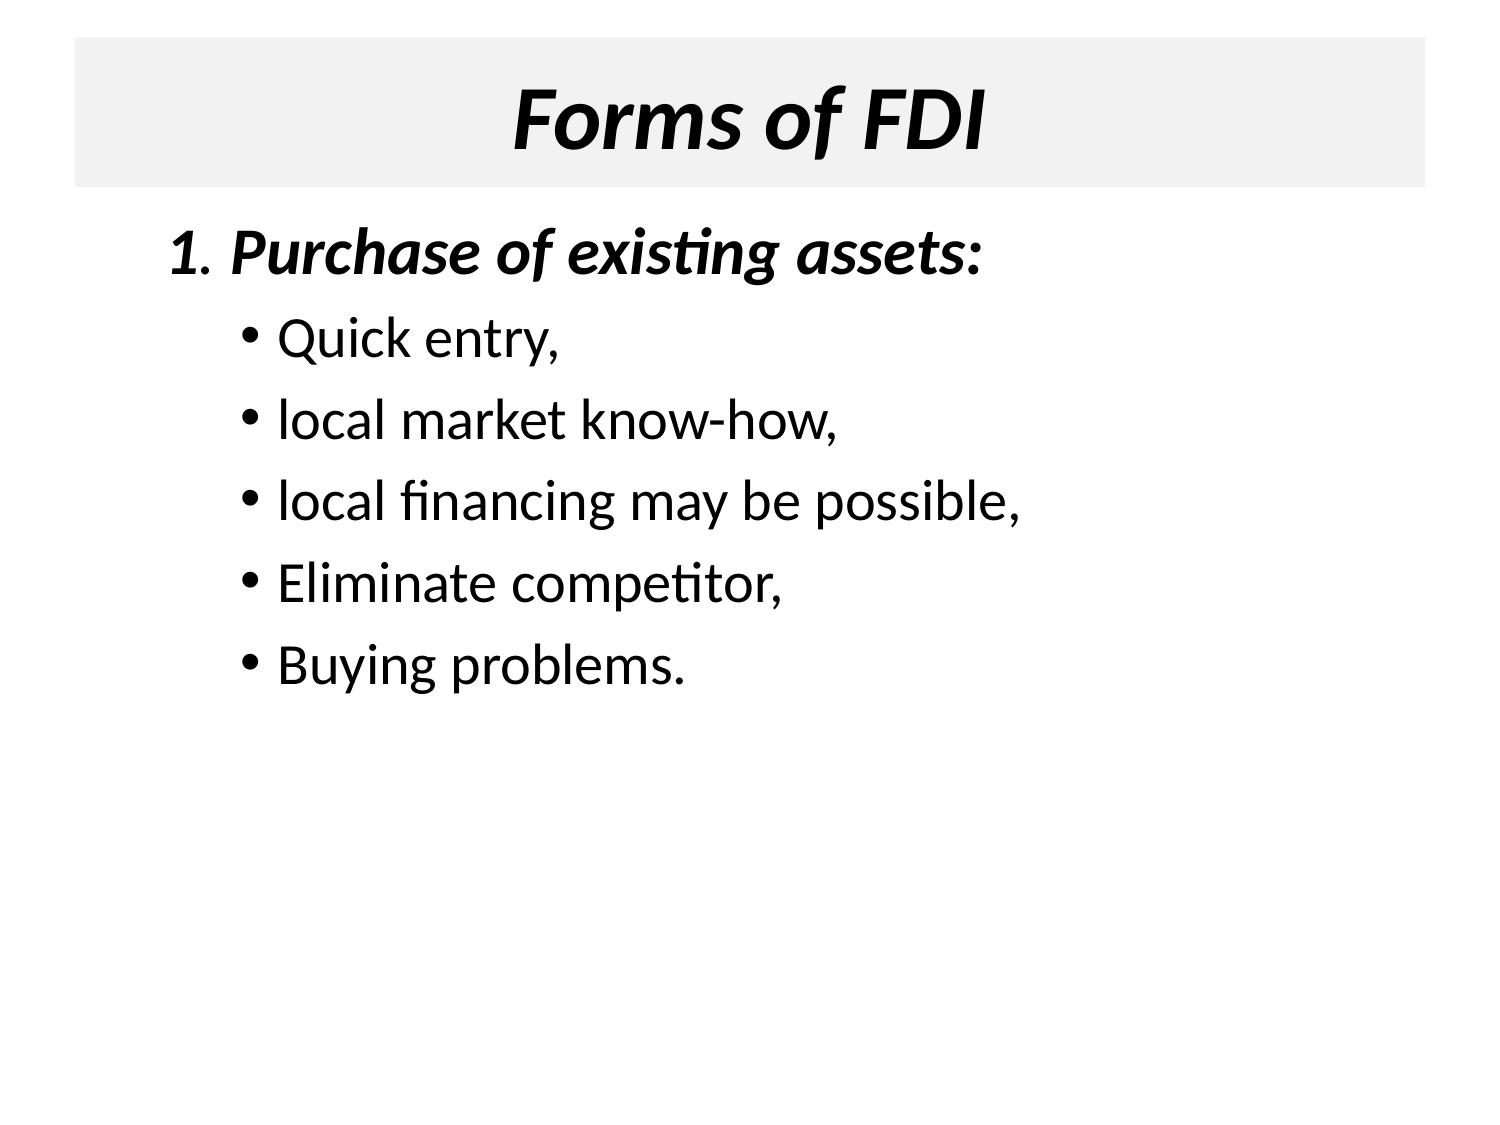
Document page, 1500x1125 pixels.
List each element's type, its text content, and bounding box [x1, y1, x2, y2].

list 1. Purchase of existing assets: Quick entry, local market know-how, local financing may be possible, Eliminate competitor, Buying problems. [75, 200, 1425, 1088]
title Forms of FDI [75, 37, 1425, 188]
